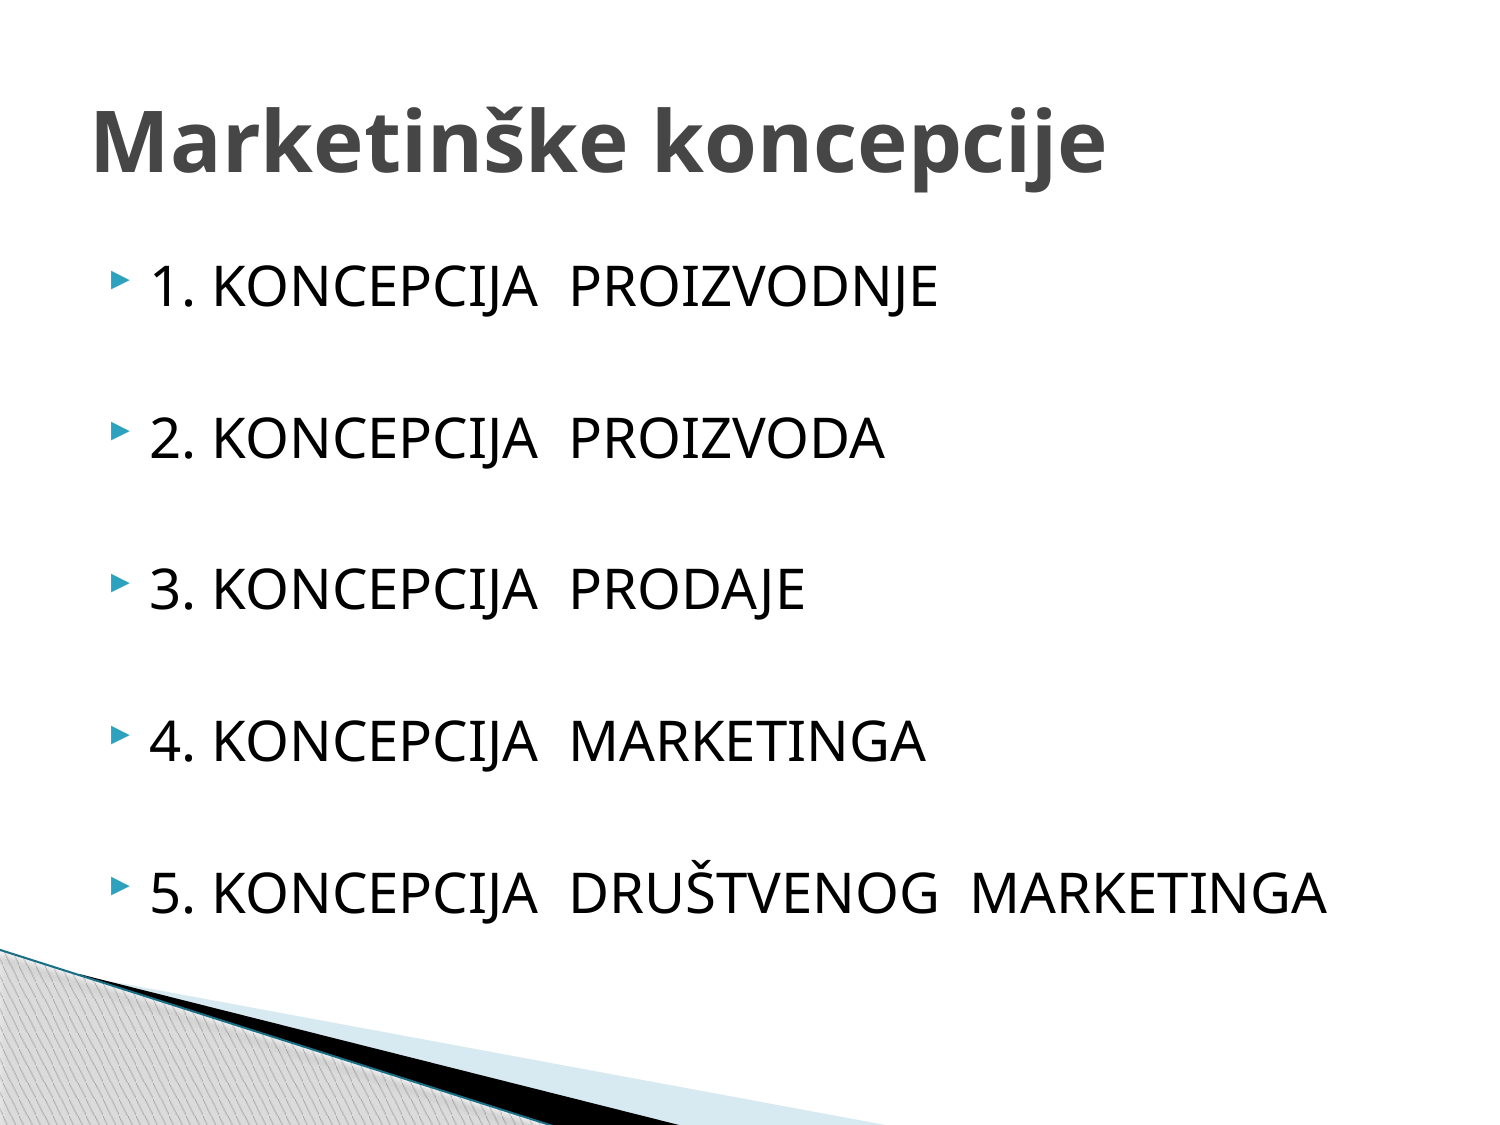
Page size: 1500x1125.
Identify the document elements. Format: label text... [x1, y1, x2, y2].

title Marketinške koncepcije [75, 45, 1425, 233]
list 1. KONCEPCIJA PROIZVODNJE 2. KONCEPCIJA PROIZVODA 3. KONCEPCIJA PRODAJE 4. KONCEPCIJA MARKETINGA 5. KONCEPCIJA DRUŠTVENOG MARKETINGA [74, 242, 1426, 986]
